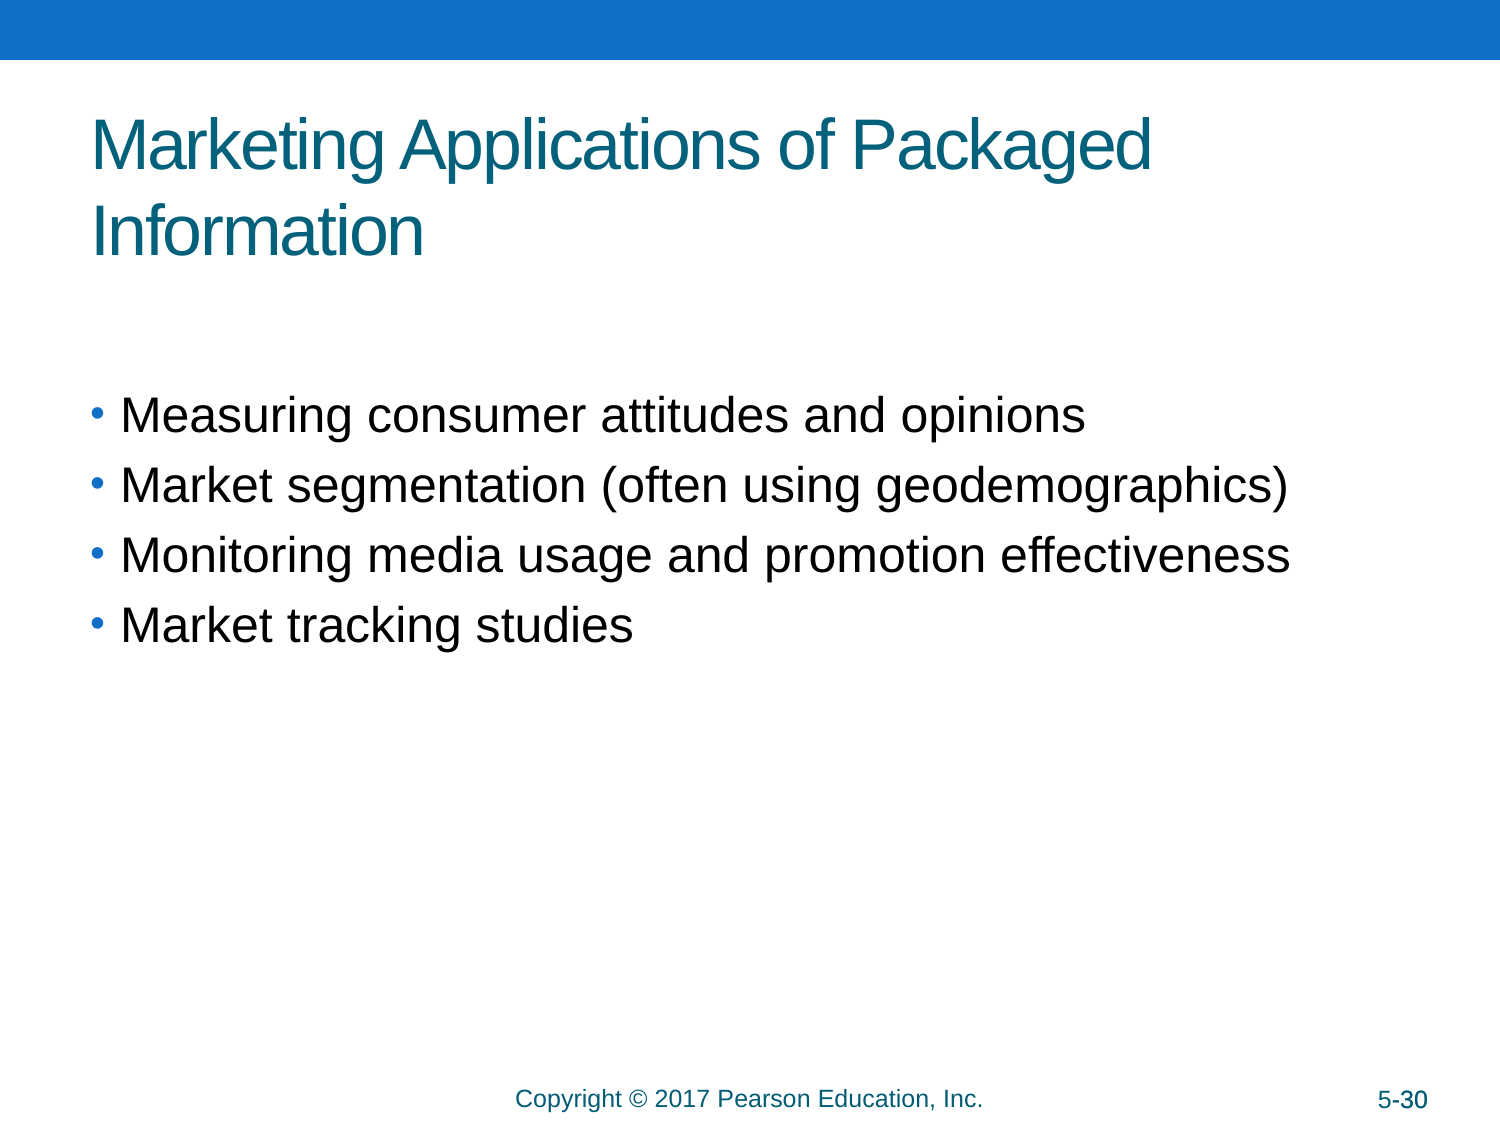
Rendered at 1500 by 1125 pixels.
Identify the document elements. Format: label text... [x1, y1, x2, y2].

title Marketing Applications of Packaged Information [75, 90, 1425, 278]
list Measuring consumer attitudes and opinions Market segmentation (often using geodemographics) Monitoring media usage and promotion effectiveness Market tracking studies [75, 375, 1425, 1095]
picture [641, 1100, 647, 1107]
